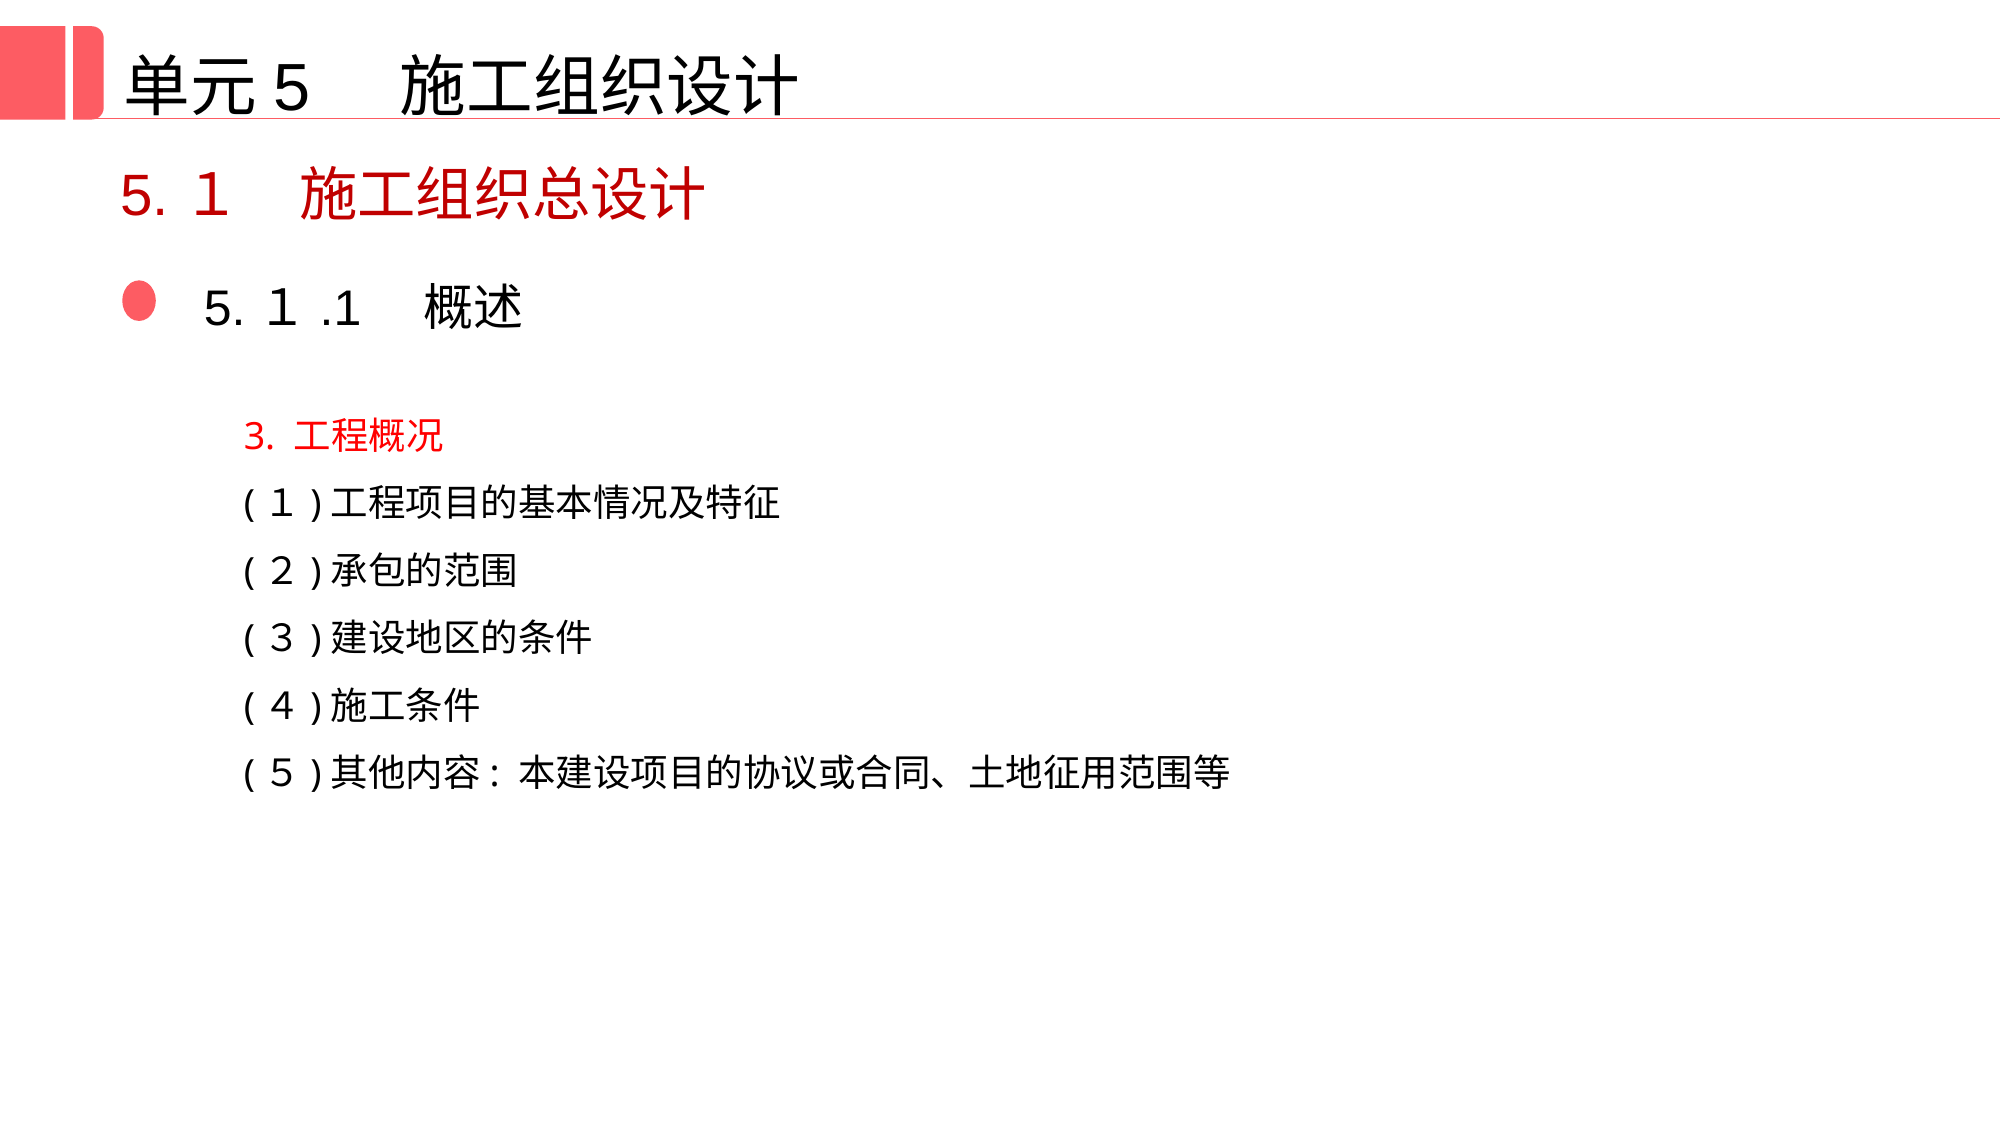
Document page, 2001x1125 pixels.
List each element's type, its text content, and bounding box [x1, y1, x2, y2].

text_box 5.１ 施工组织总设计 [105, 149, 722, 235]
text_box 5.１.1 概述 [189, 268, 1177, 344]
text_box 3. 工程概况 (１)工程项目的基本情况及特征 (２)承包的范围 (３)建设地区的条件 (４)施工条件 (５)其他内容: 本建设项目的协议或合同、土地征用范围等 [154, 381, 1755, 802]
text_box [122, 280, 156, 321]
list 单元5 施工组织设计 [108, 12, 1891, 248]
